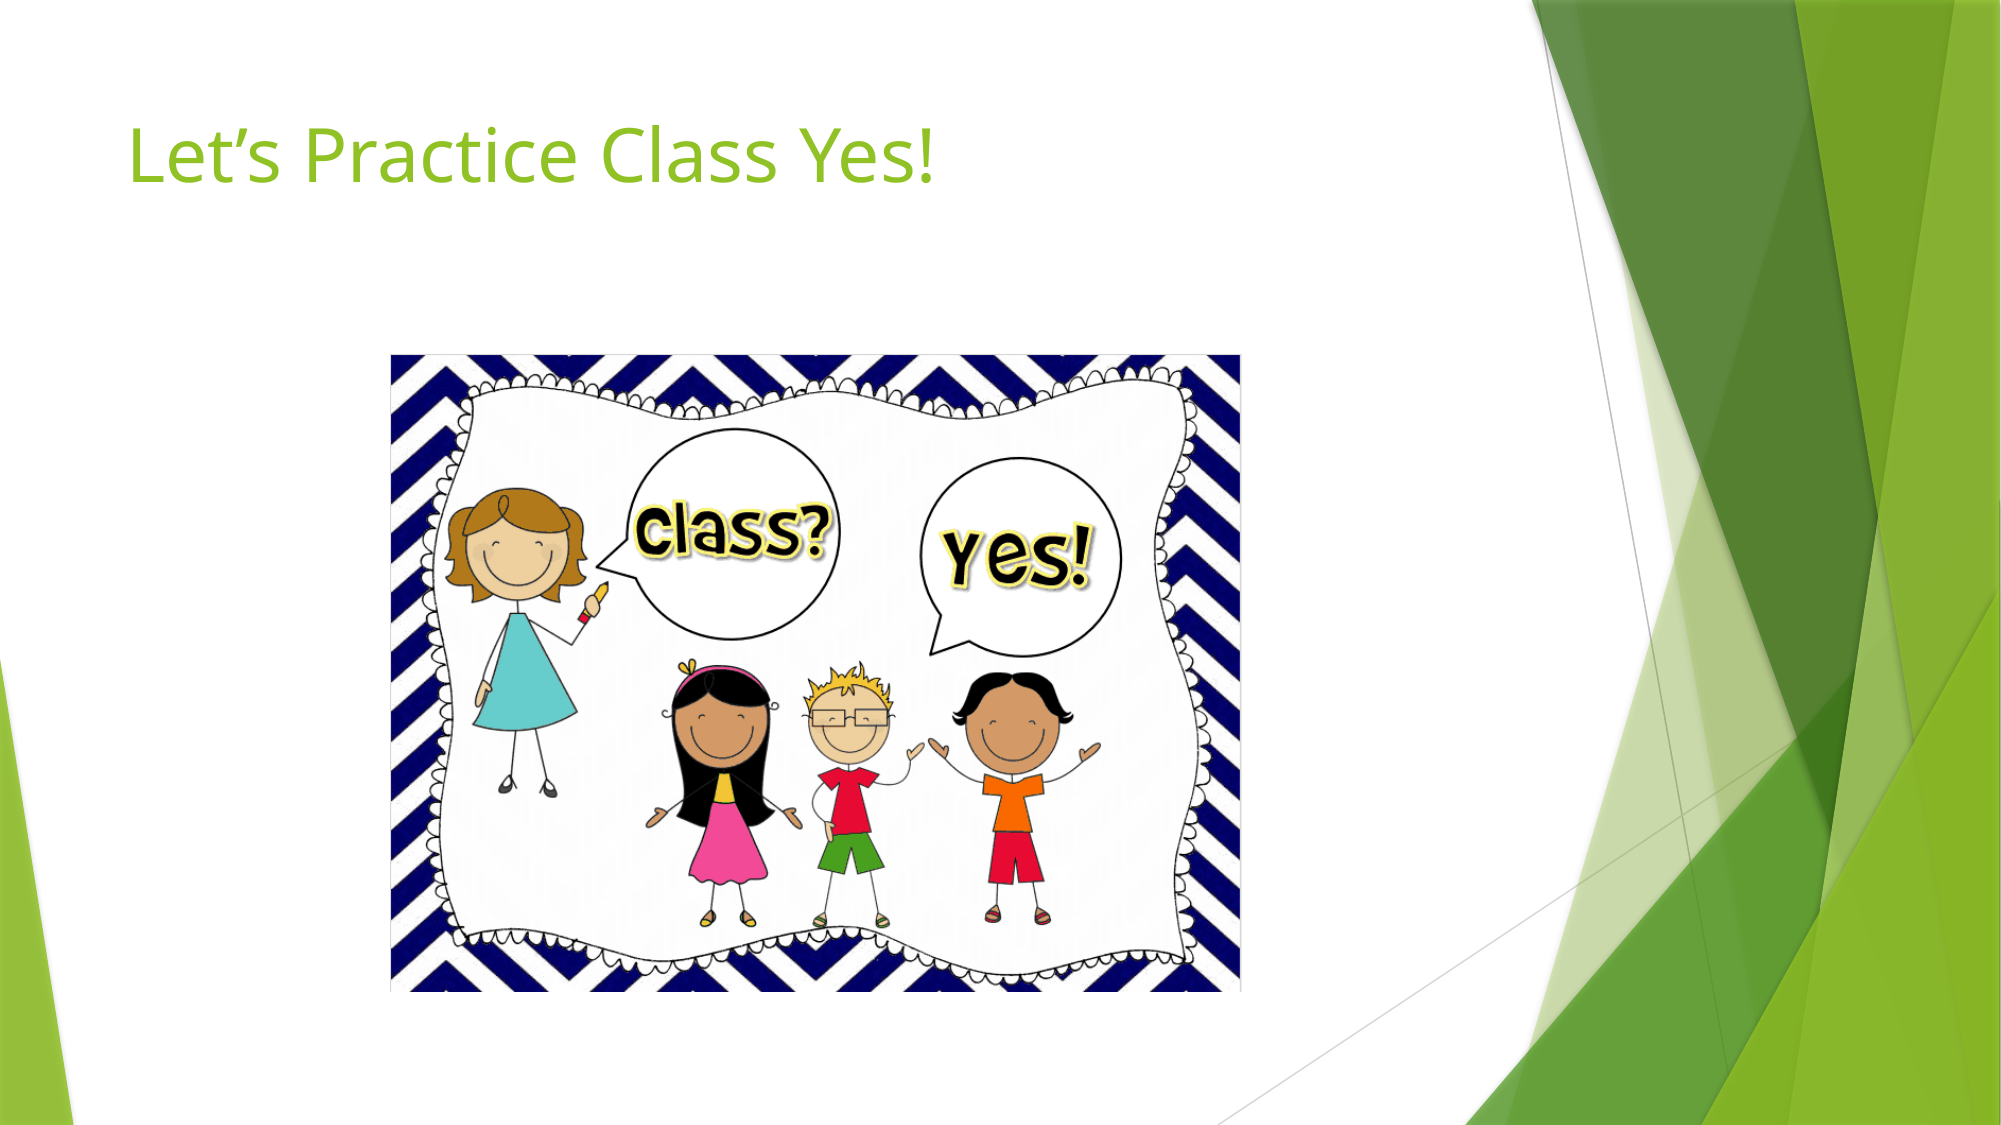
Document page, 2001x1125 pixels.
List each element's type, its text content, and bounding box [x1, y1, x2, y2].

title Let’s Practice Class Yes! [111, 99, 1522, 317]
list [390, 353, 1243, 992]
